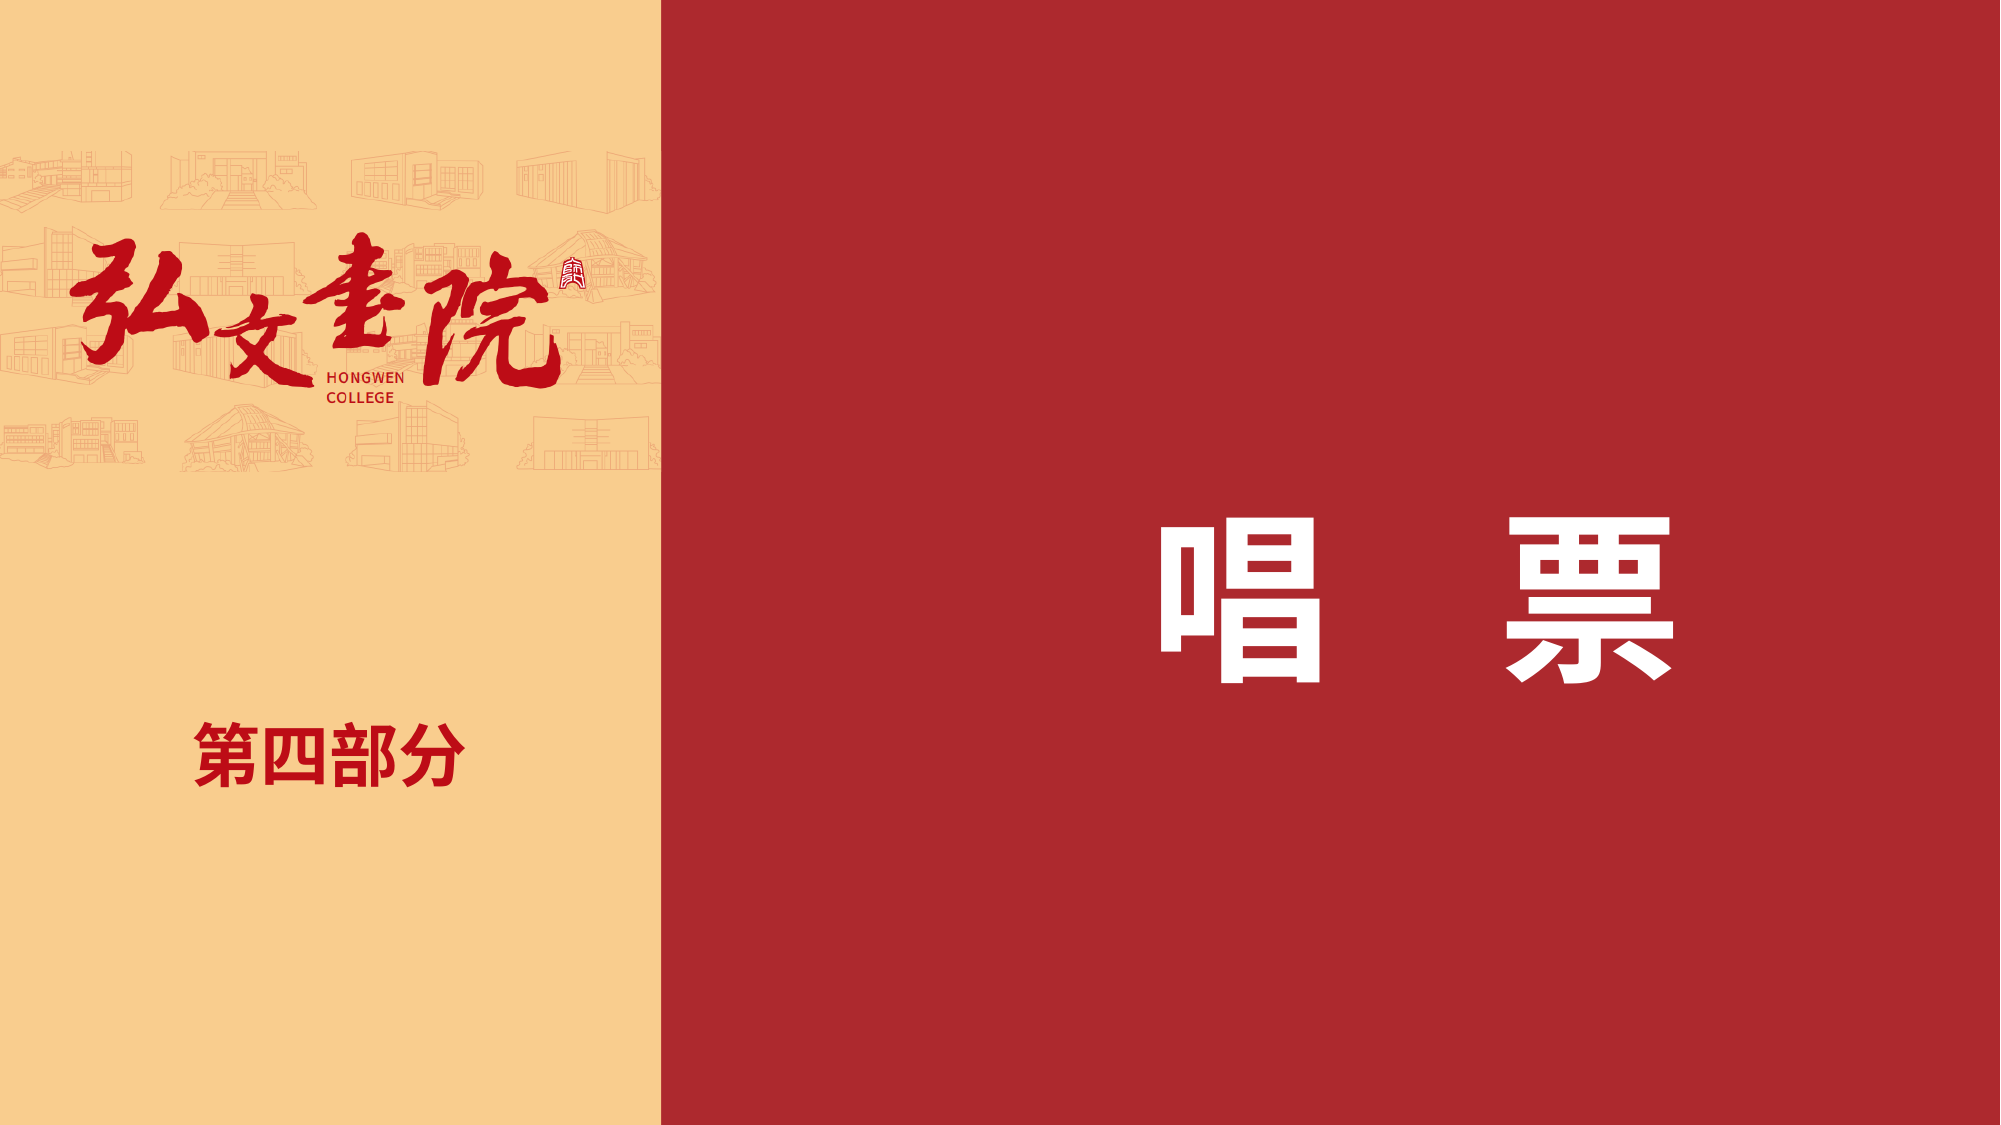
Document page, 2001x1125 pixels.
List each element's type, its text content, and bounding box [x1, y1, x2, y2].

picture [0, 151, 662, 472]
list 第四部分 [94, 663, 525, 805]
text_box 唱 票 [926, 410, 1829, 715]
